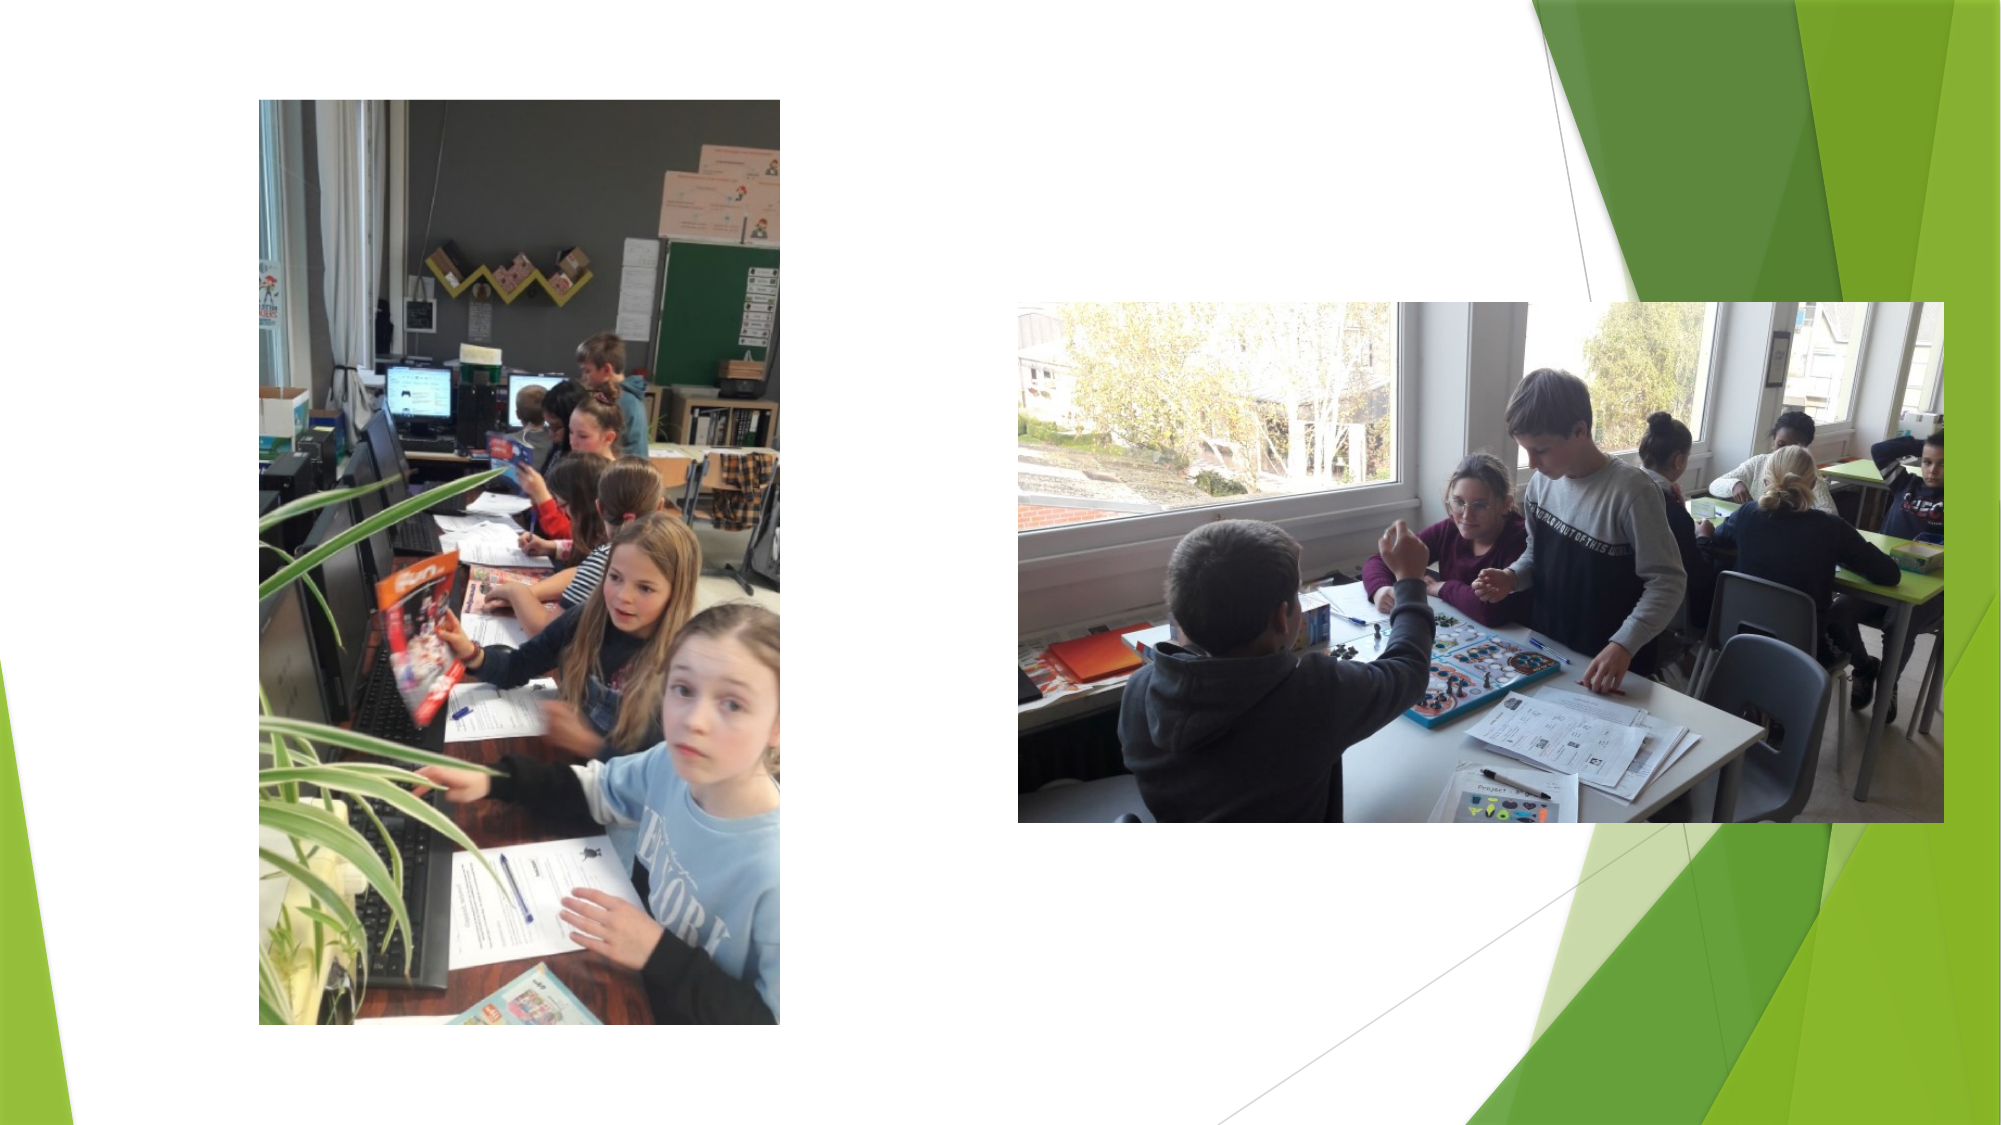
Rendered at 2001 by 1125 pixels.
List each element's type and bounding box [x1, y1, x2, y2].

picture [55, 101, 982, 1024]
picture [1018, 301, 1945, 824]
